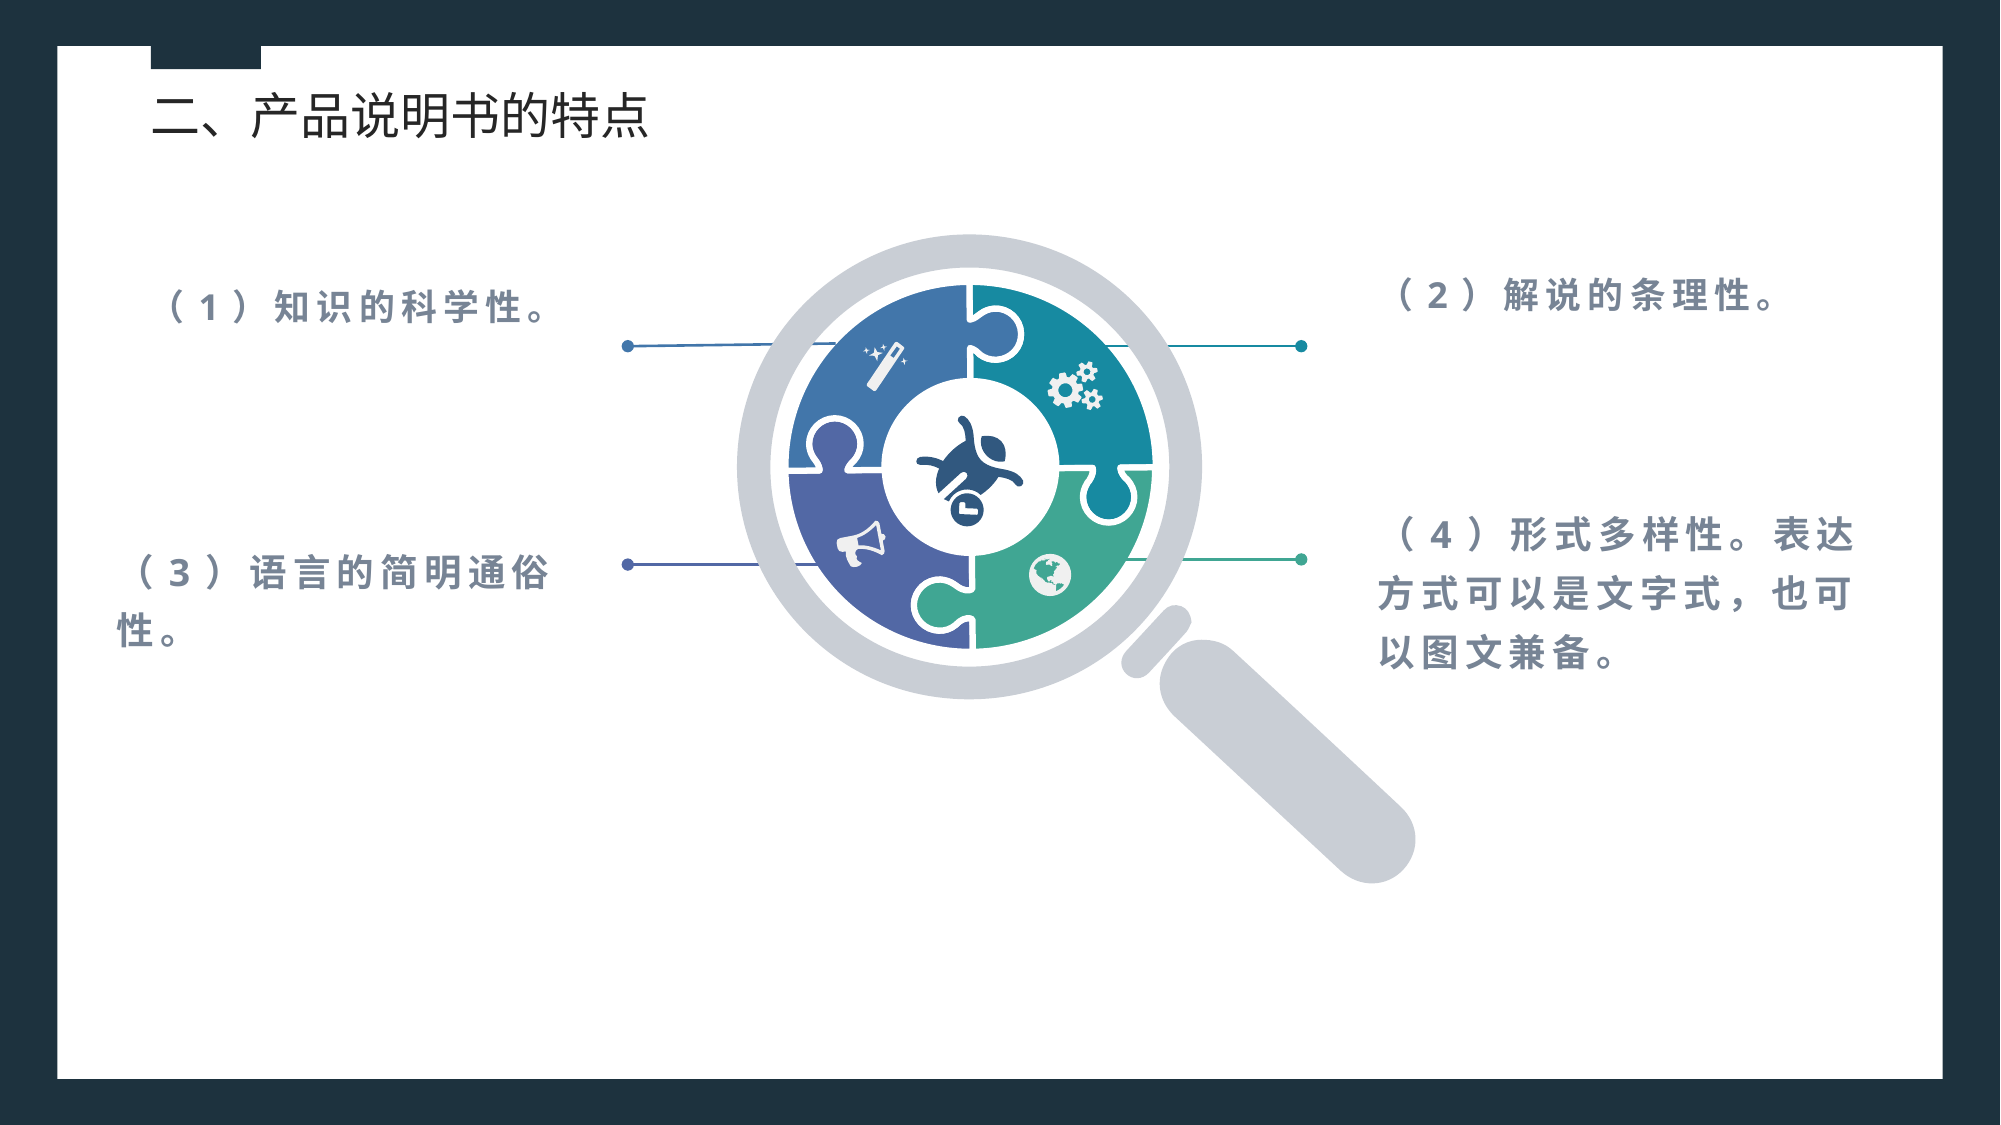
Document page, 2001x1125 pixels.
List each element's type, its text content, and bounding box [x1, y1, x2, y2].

text_box （1）知识的科学性。 [134, 263, 563, 329]
text_box [758, 560, 1183, 700]
text_box [785, 281, 1022, 471]
text_box [1159, 639, 1416, 884]
text_box [950, 493, 984, 527]
text_box [1047, 361, 1103, 411]
text_box [916, 415, 1024, 502]
text_box [1128, 347, 1203, 559]
text_box [862, 347, 870, 355]
text_box [736, 347, 811, 564]
text_box [1029, 553, 1072, 597]
text_box [913, 467, 1156, 652]
text_box [900, 357, 908, 365]
text_box [772, 234, 1169, 346]
text_box [785, 419, 972, 652]
text_box （2）解说的条理性。 [1362, 252, 1792, 317]
text_box [970, 281, 1156, 522]
text_box [1121, 605, 1192, 679]
text_box [980, 435, 1006, 462]
text_box （4）形式多样性。表达方式可以是文字式，也可以图文兼备。 [1362, 490, 1878, 681]
text_box [866, 341, 905, 392]
text_box [836, 520, 886, 568]
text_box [627, 343, 836, 347]
text_box （3）语言的简明通俗性。 [101, 527, 604, 593]
text_box 二、产品说明书的特点 [150, 77, 965, 152]
